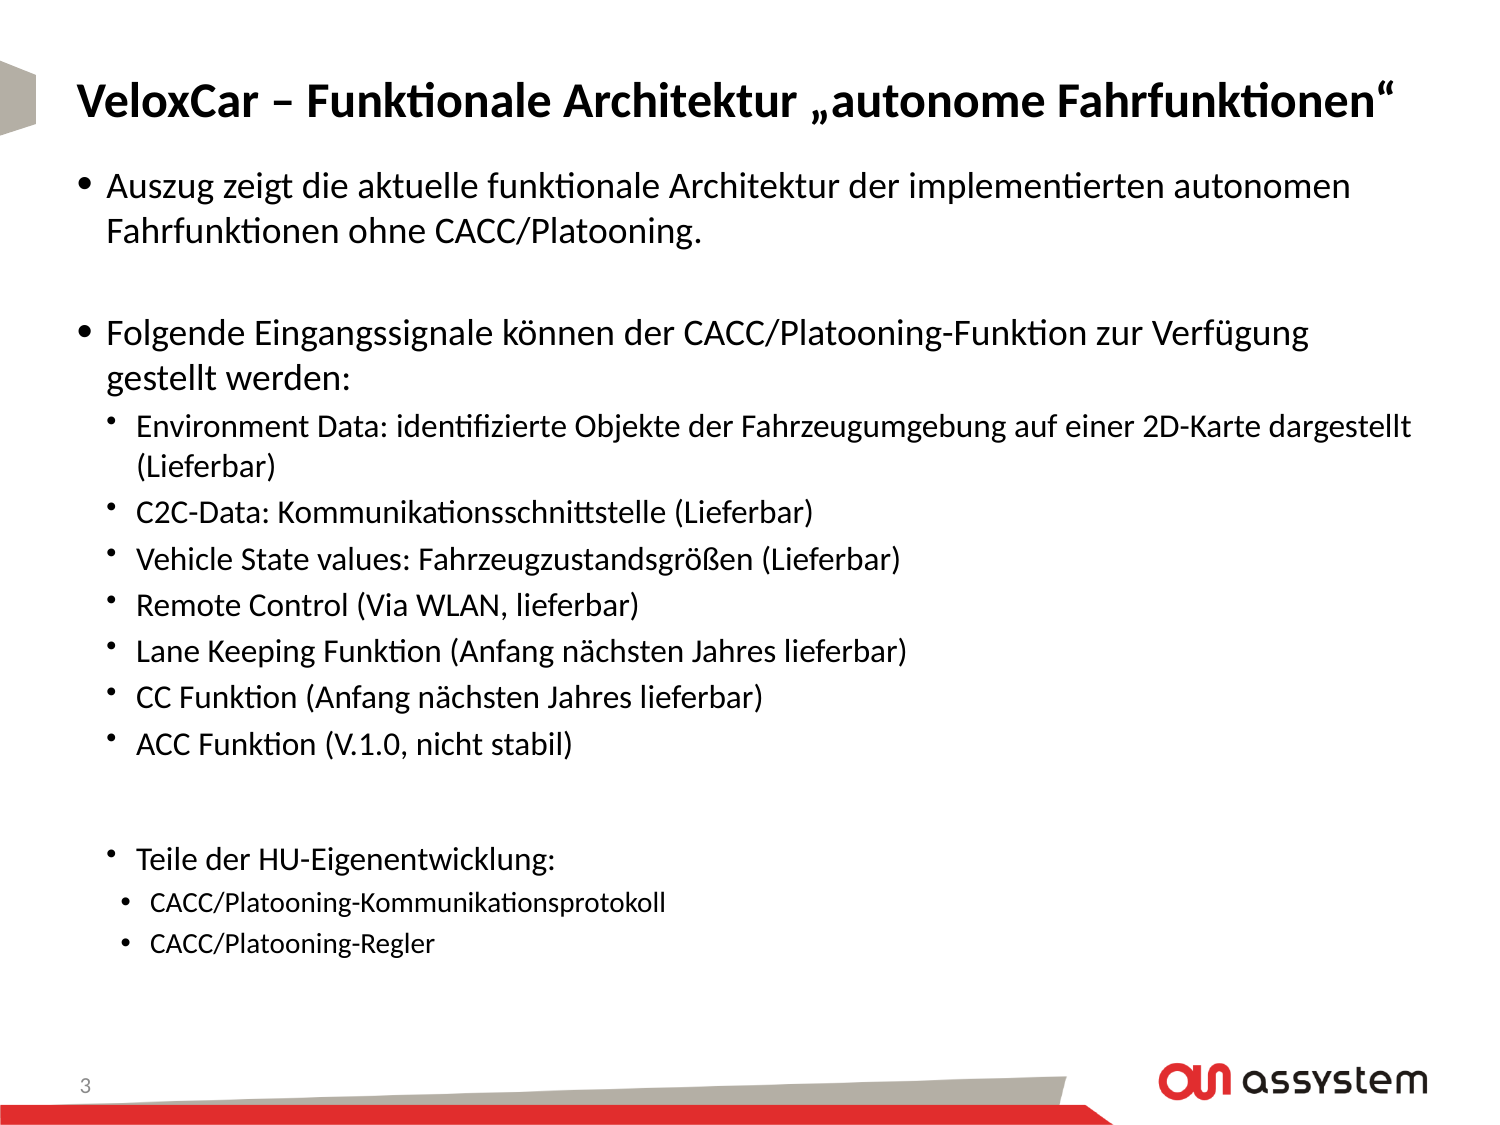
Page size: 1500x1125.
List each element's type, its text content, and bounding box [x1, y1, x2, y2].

picture [0, 1035, 1125, 1125]
picture [1149, 1035, 1463, 1125]
title VeloxCar – Funktionale Architektur „autonome Fahrfunktionen“ [76, 66, 1424, 136]
slide_number 3 [64, 1045, 402, 1106]
list Auszug zeigt die aktuelle funktionale Architektur der implementierten autonomen Fahrfunktionen ohne CACC/Platooning. Folgende Eingangssignale können der CACC/Platooning-Funktion zur Verfügung gestellt werden: Environment Data: identifizierte Objekte der Fahrzeugumgebung auf einer 2D-Karte dargestellt (Lieferbar) C2C-Data: Kommunikationsschnittstelle (Lieferbar) Vehicle State values: Fahrzeugzustandsgrößen (Lieferbar) Remote Control (Via WLAN, lieferbar) Lane Keeping Funktion (Anfang nächsten Jahres lieferbar) CC Funktion (Anfang nächsten Jahres lieferbar) ACC Funktion (V.1.0, nicht stabil) Teile der HU-Eigenentwicklung: CACC/Platooning-Kommunikationsprotokoll CACC/Platooning-Regler [76, 160, 1424, 1016]
